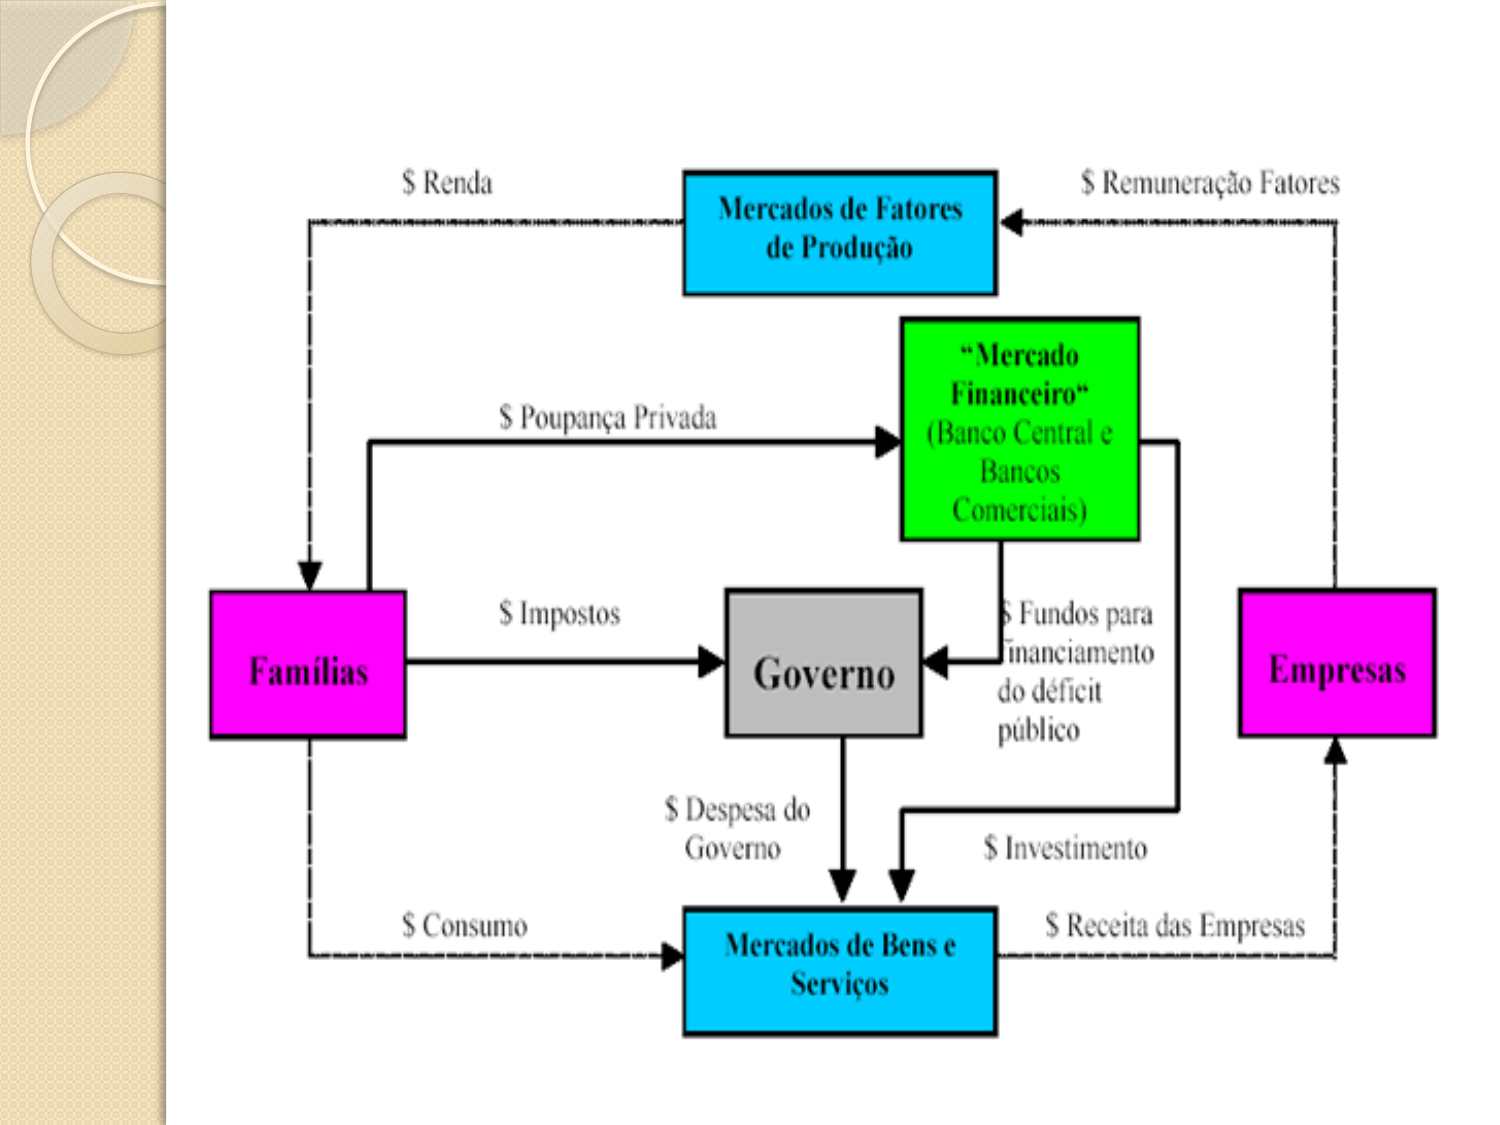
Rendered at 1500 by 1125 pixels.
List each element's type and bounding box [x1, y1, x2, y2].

list [206, 125, 1443, 1047]
